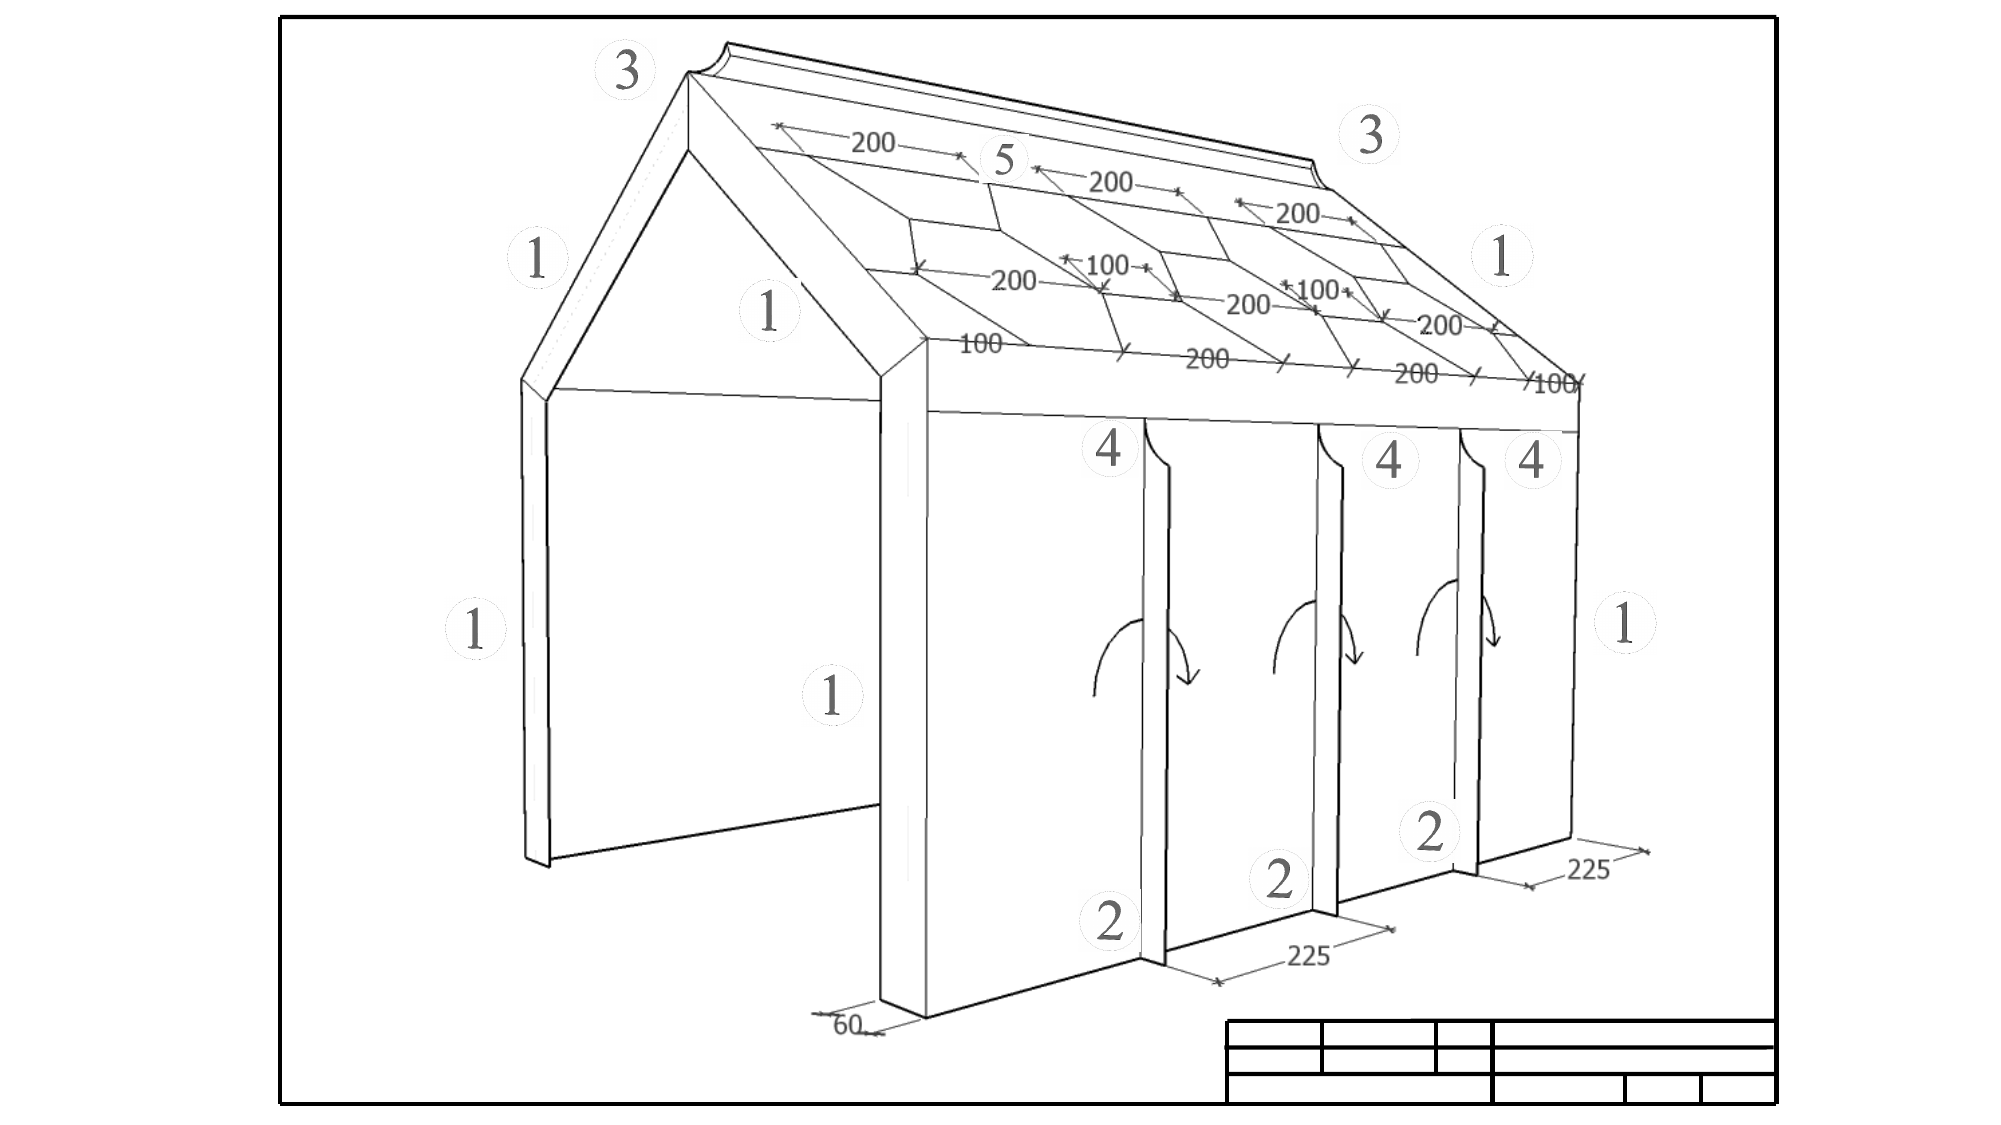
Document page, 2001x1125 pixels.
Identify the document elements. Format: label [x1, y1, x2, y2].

picture [1228, 1021, 1321, 1046]
picture [1436, 1021, 1492, 1046]
picture [1323, 1021, 1435, 1046]
picture [444, 33, 1663, 1046]
picture [1493, 1021, 1663, 1046]
